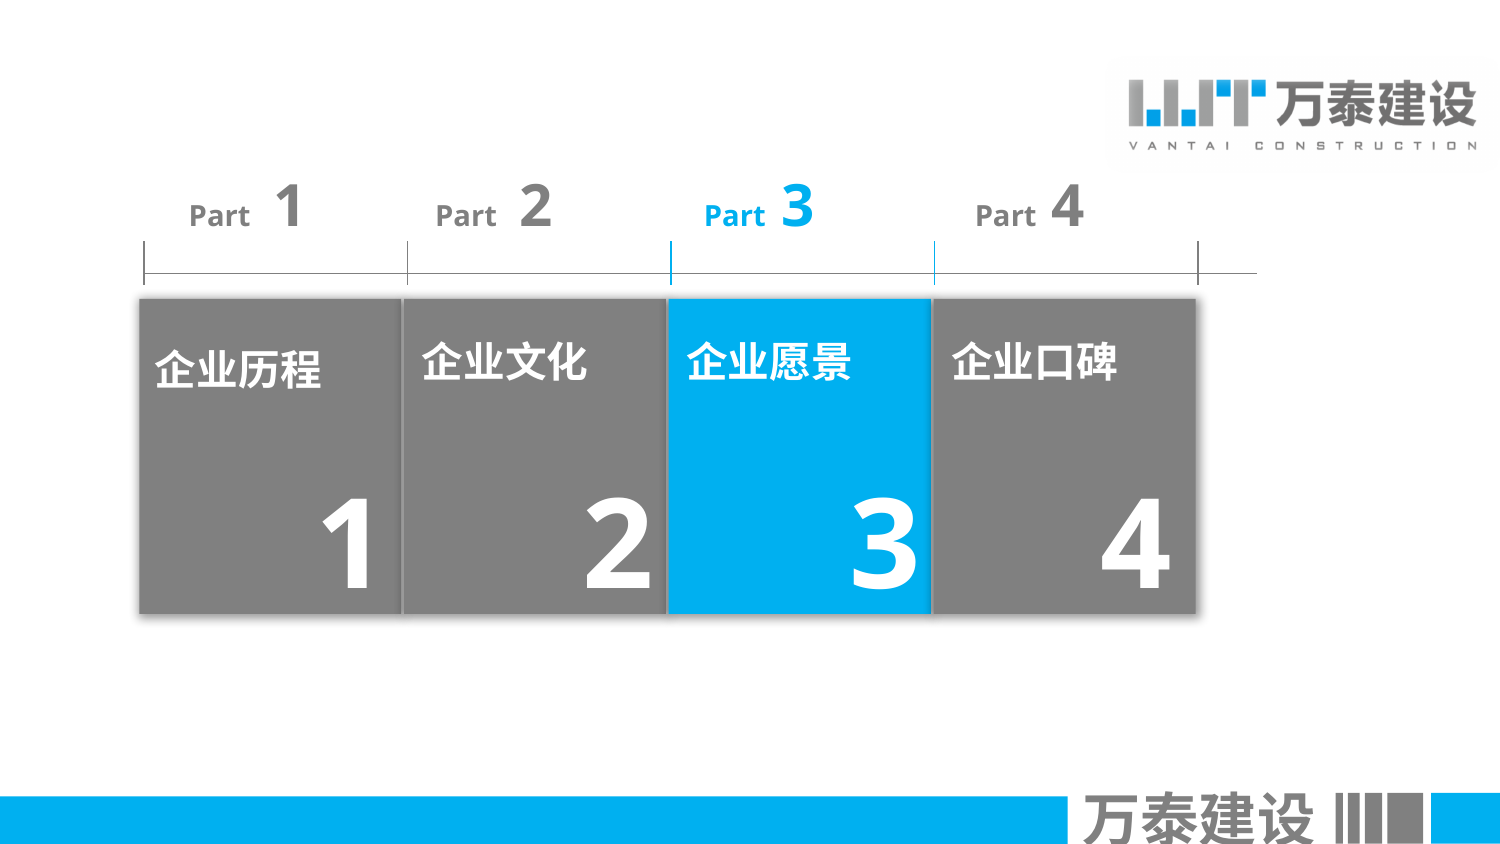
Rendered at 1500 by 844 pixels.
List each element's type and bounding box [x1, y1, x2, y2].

text_box [0, 775, 1500, 844]
picture [1104, 55, 1500, 174]
text_box [138, 160, 1257, 671]
